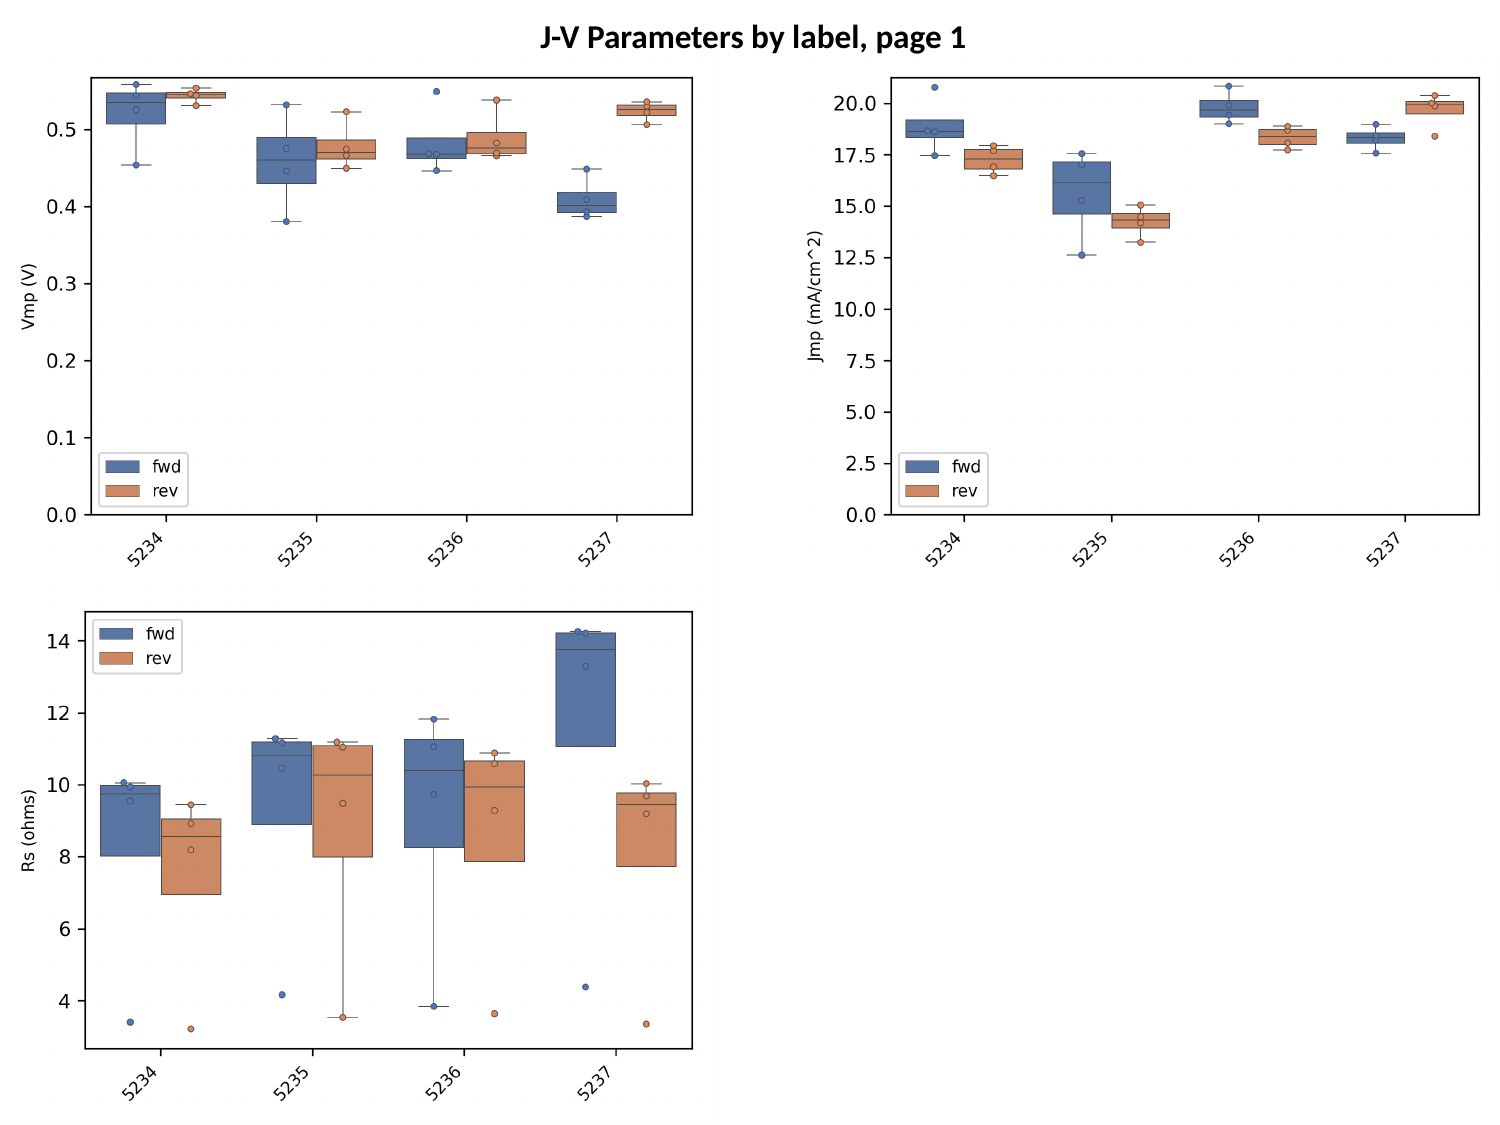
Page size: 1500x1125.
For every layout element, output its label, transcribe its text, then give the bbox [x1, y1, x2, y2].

picture [0, 56, 713, 1125]
picture [787, 56, 1500, 591]
title J-V Parameters by label, page 1 [0, 0, 1500, 75]
